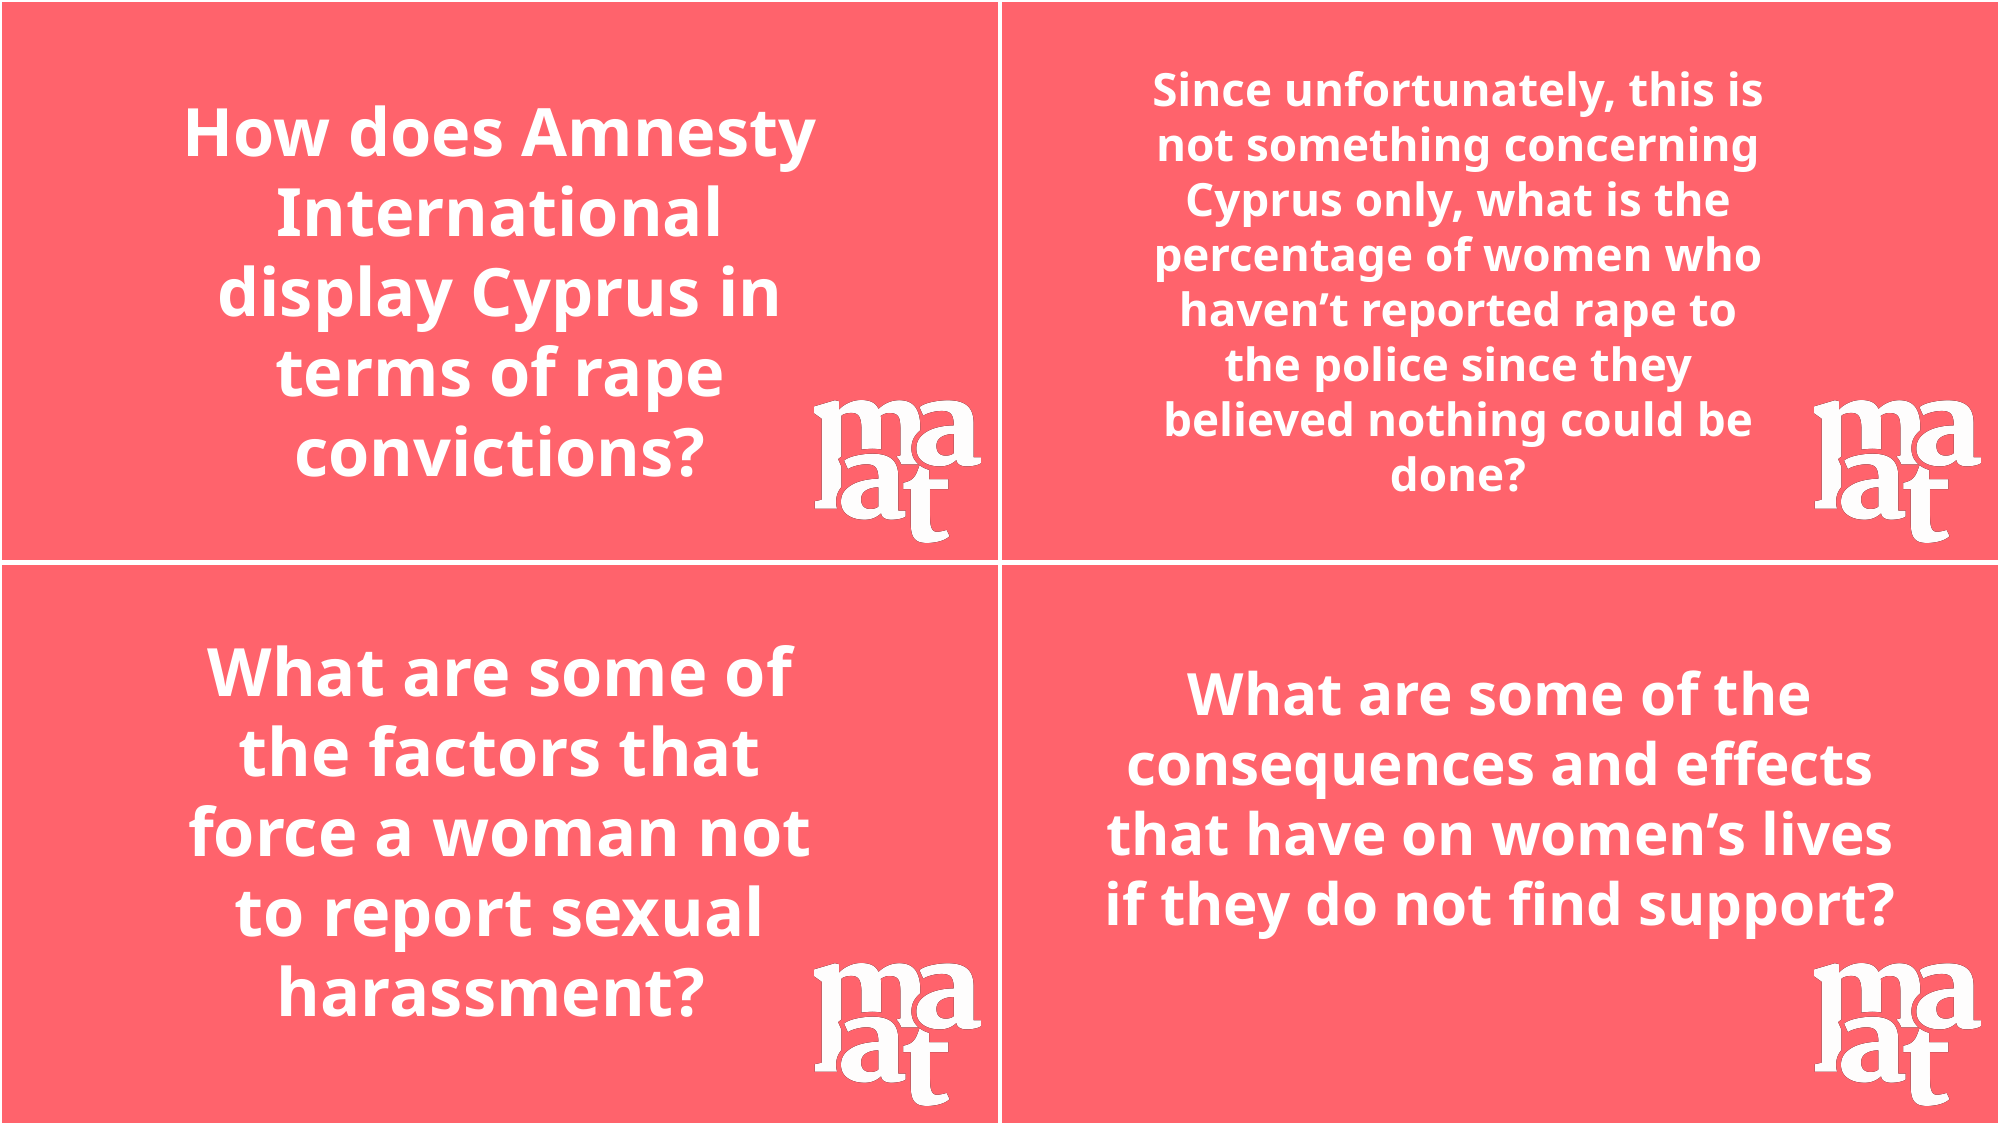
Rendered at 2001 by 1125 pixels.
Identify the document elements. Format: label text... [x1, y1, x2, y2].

text_box What are some of the consequences and effects that have on women’s lives if they do not find support? [1083, 649, 1917, 945]
text_box What are some of the factors that force a woman not to report sexual harassment? [153, 622, 847, 1038]
picture [814, 962, 981, 1106]
picture [1814, 962, 1981, 1106]
text_box How does Amnesty International display Cyprus in terms of rape convictions? [143, 82, 857, 498]
text_box [998, 0, 2000, 561]
picture [1814, 400, 1981, 544]
text_box [998, 561, 2000, 1125]
text_box Since unfortunately, this is not something concerning Cyprus only, what is the percentage of women who haven’t reported rape to the police since they believed nothing could be done? [1120, 53, 1796, 508]
text_box [0, 561, 998, 1125]
text_box [0, 0, 998, 561]
picture [814, 400, 981, 544]
